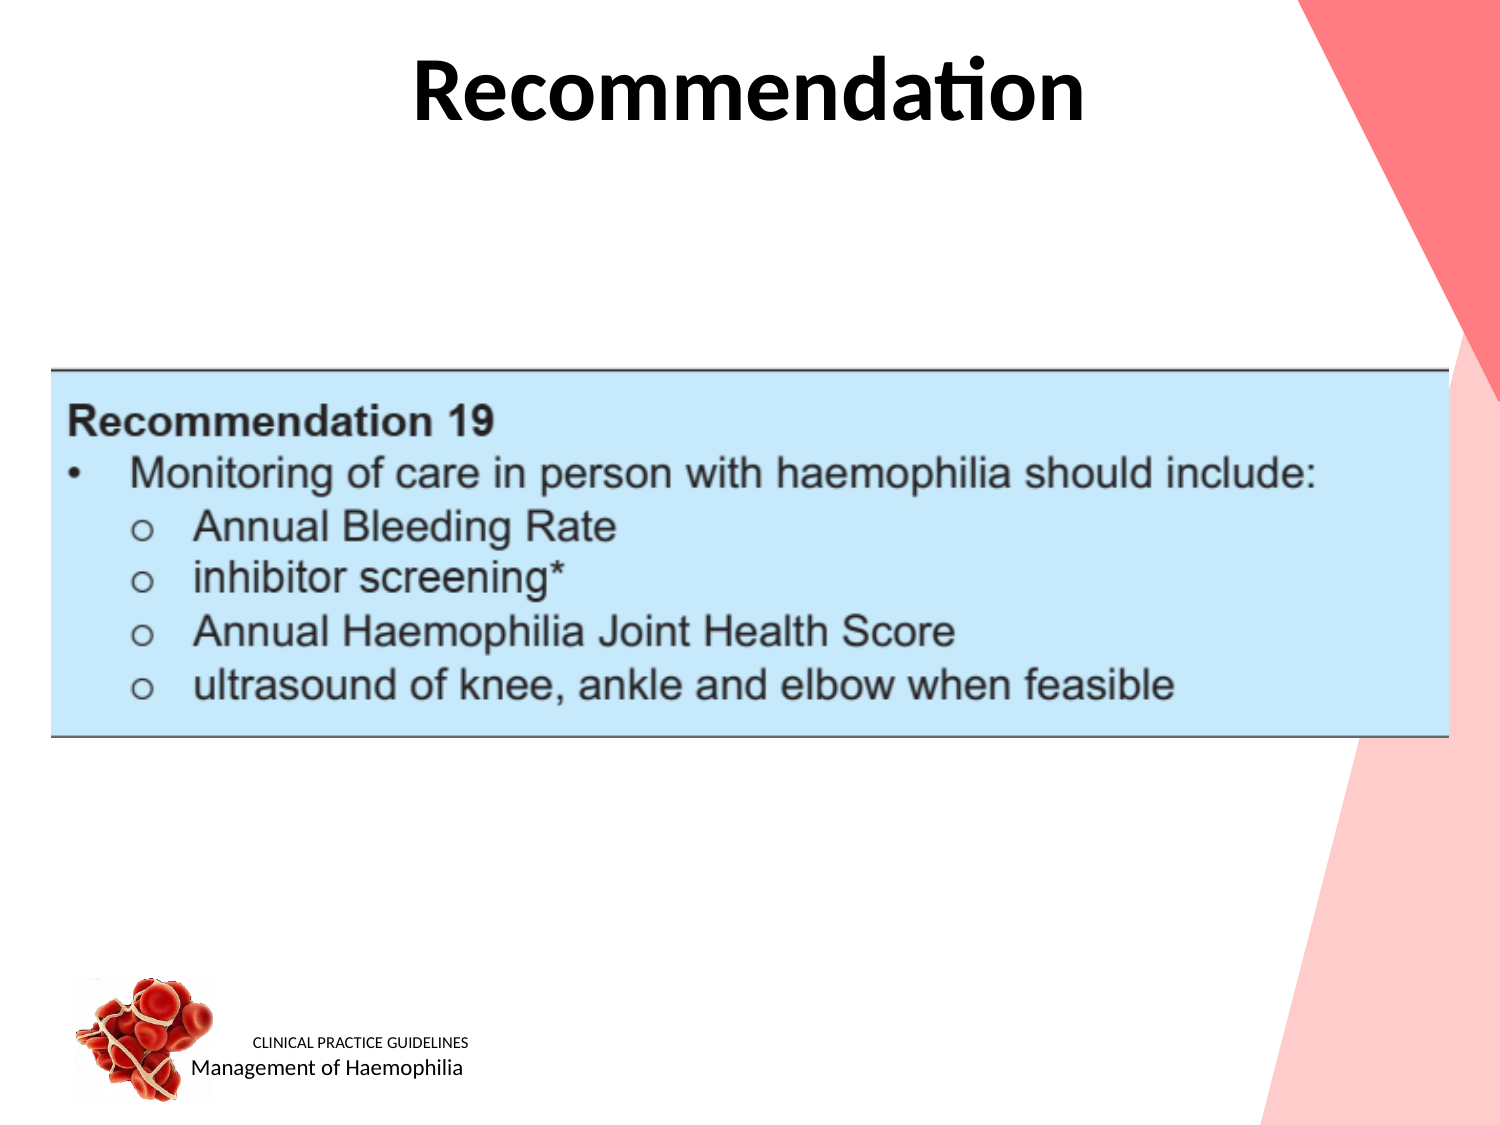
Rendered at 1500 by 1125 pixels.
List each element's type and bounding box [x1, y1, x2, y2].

text_box [74, 0, 1500, 1125]
list [51, 366, 1449, 739]
